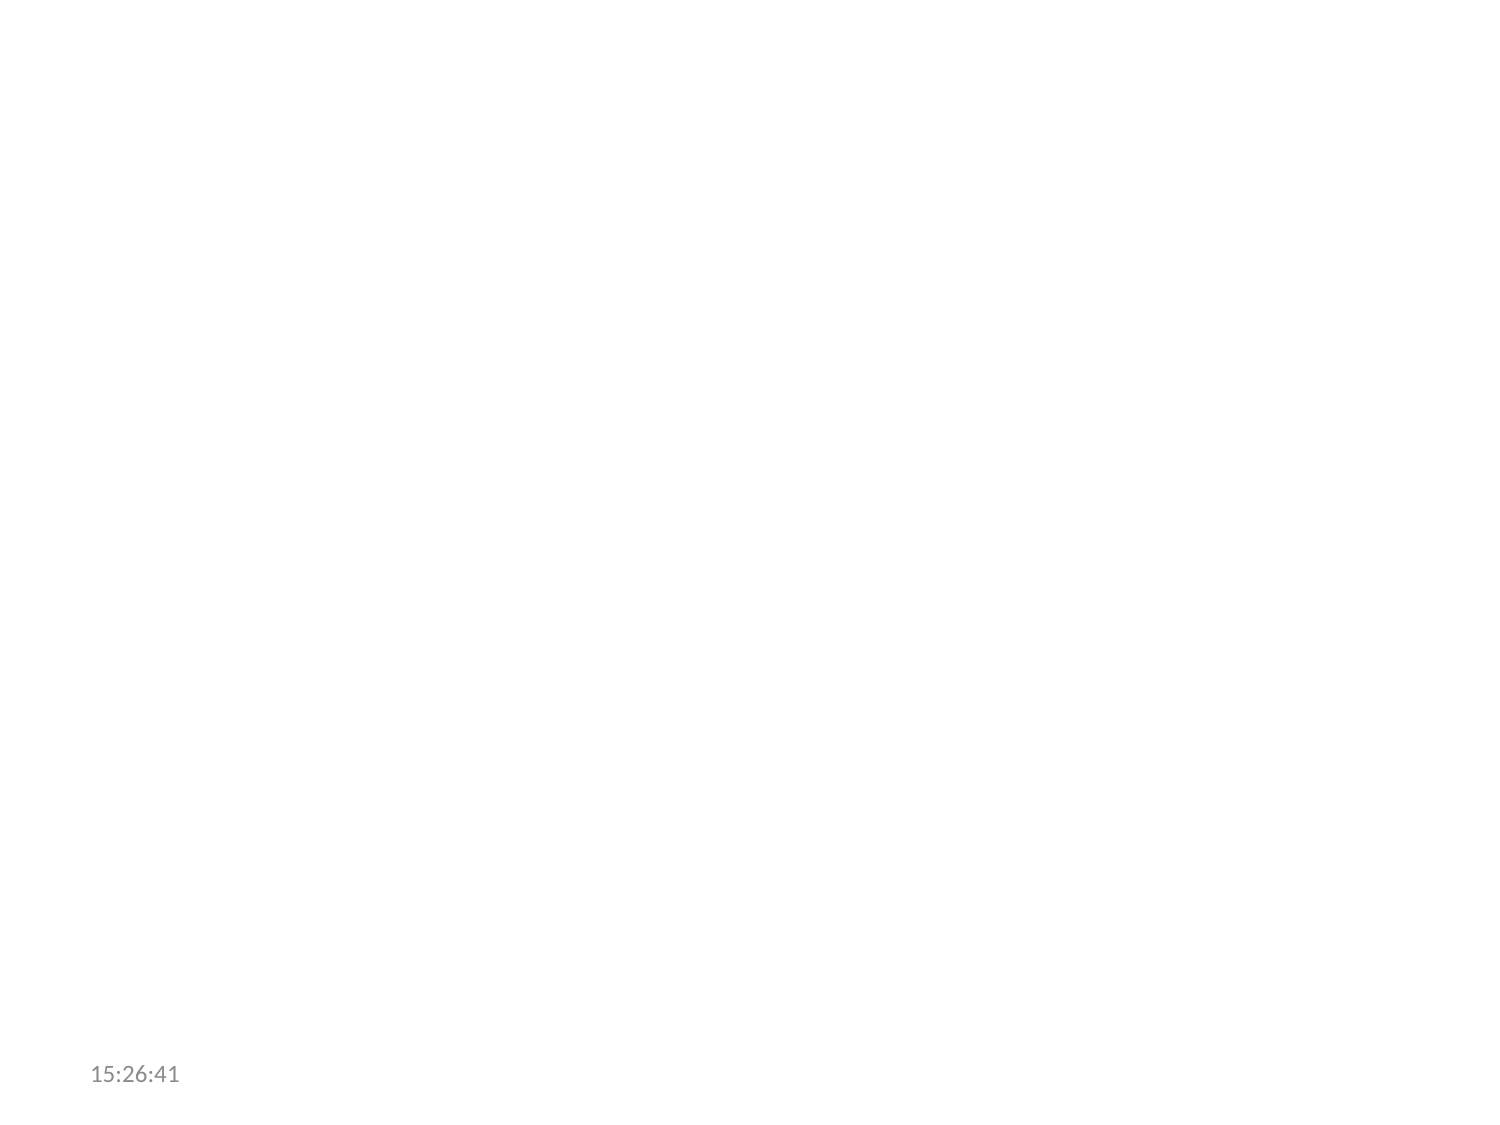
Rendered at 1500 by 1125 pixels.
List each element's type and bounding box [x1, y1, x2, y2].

slide_number [75, 1042, 425, 1103]
